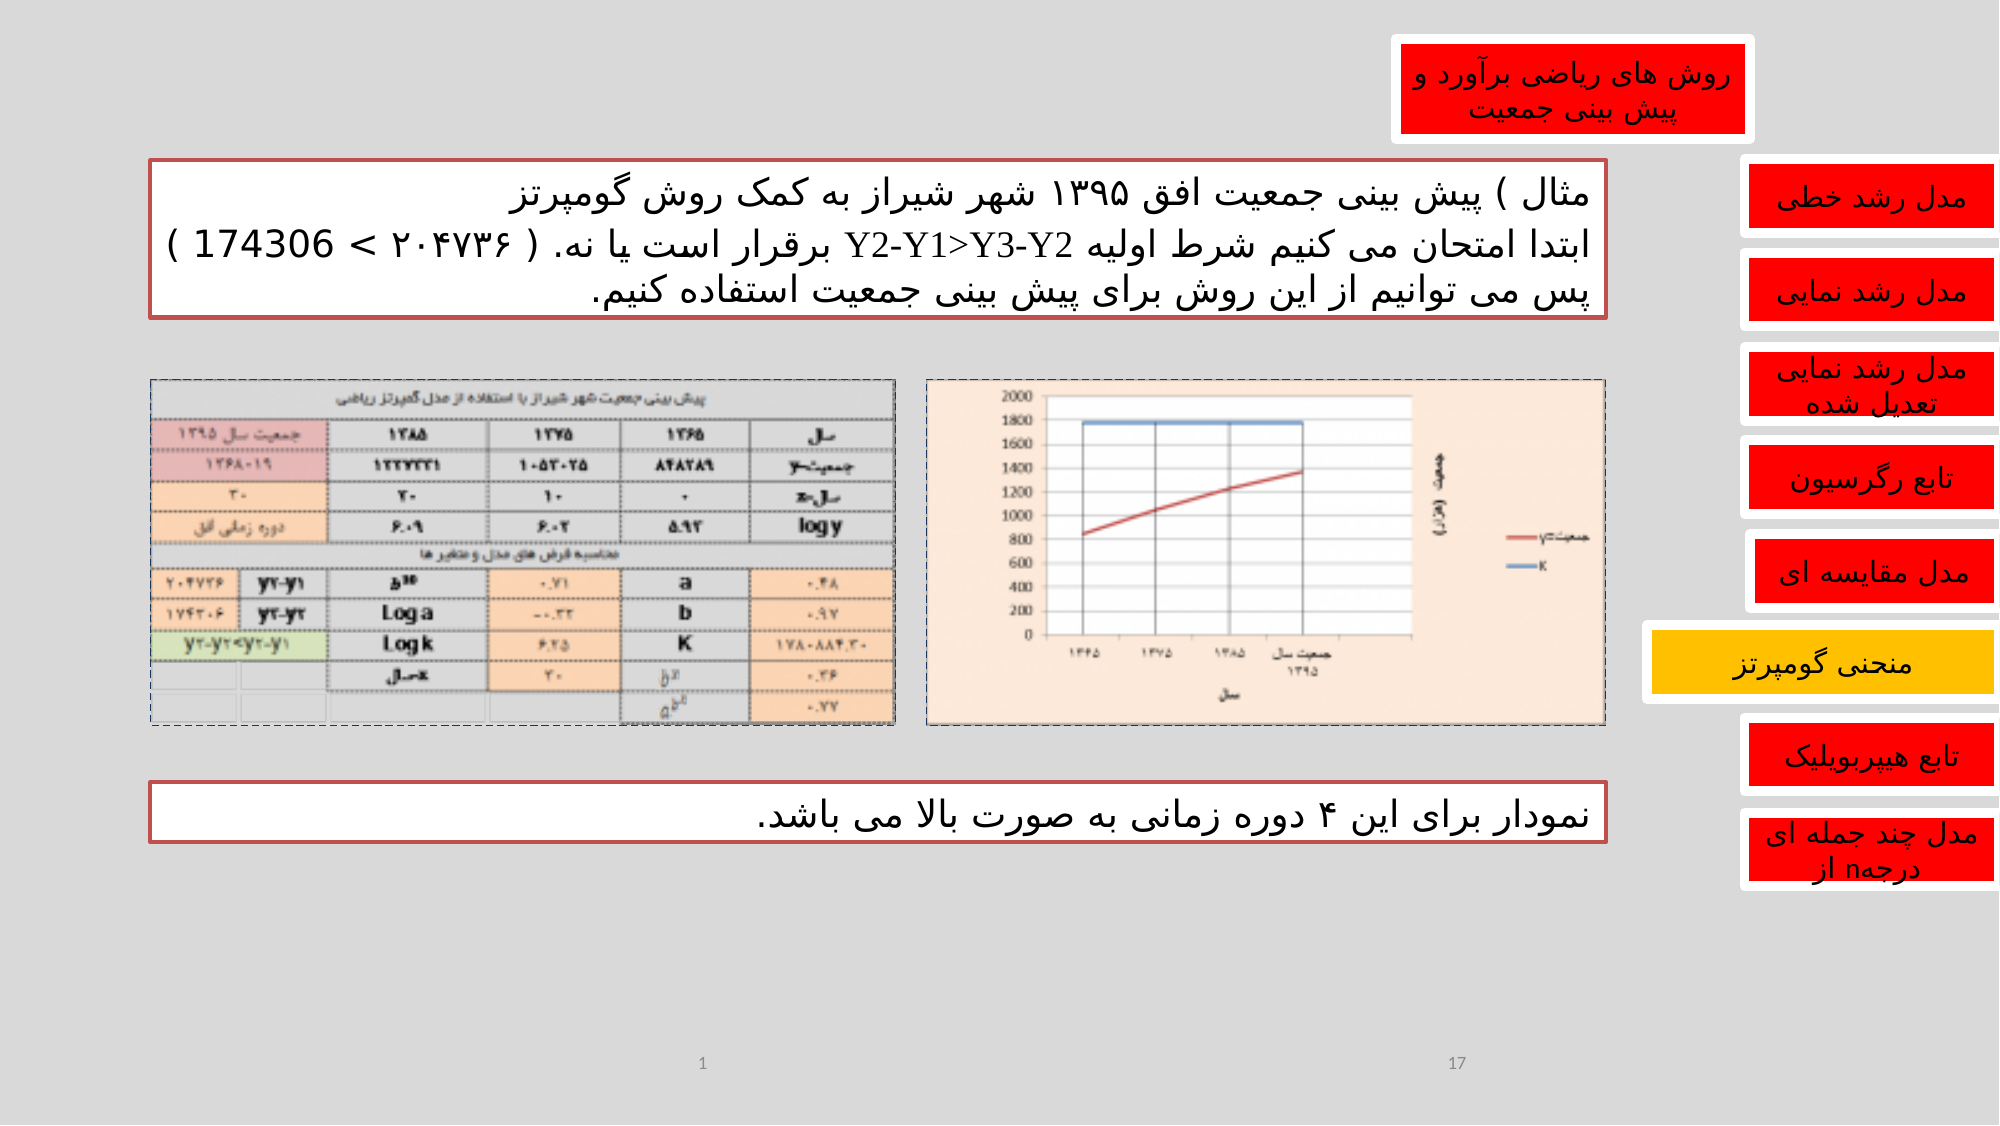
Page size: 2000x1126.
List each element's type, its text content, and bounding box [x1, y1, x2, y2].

text_box تابع رگرسیون [1742, 438, 2000, 516]
footer 1 [683, 1042, 1317, 1103]
text_box مدل رشد خطی [1742, 157, 2000, 235]
text_box تابع هیپربویلیک [1742, 715, 2000, 793]
text_box مدل چند جمله ای از nدرجه [1742, 811, 2000, 888]
text_box مثال ) پیش بینی جمعیت افق ۱۳۹۵ شهر شیراز به کمک روش گومپرتز ابتدا امتحان می کنیم شرط اولیه Y2-Y1>Y3-Y2 برقرار است یا نه. ( ۲۰۴۷۳۶ > 174306 ) پس می توانیم از این روش برای پیش بینی جمعیت استفاده کنیم. [148, 158, 1608, 320]
text_box مدل رشد نمایی تعدیل شده [1742, 345, 2000, 423]
text_box مدل رشد نمایی [1742, 250, 2000, 328]
text_box مدل مقایسه ای [1748, 532, 2000, 610]
picture [150, 379, 896, 726]
text_box روش های ریاضی برآورد و پیش بینی جمعیت [1394, 37, 1752, 141]
picture [926, 379, 1607, 726]
text_box منحنی گومپرتز [1645, 623, 2000, 701]
slide_number 17 [1432, 1042, 1900, 1103]
text_box نمودار برای این ۴ دوره زمانی به صورت بالا می باشد. [148, 780, 1608, 844]
